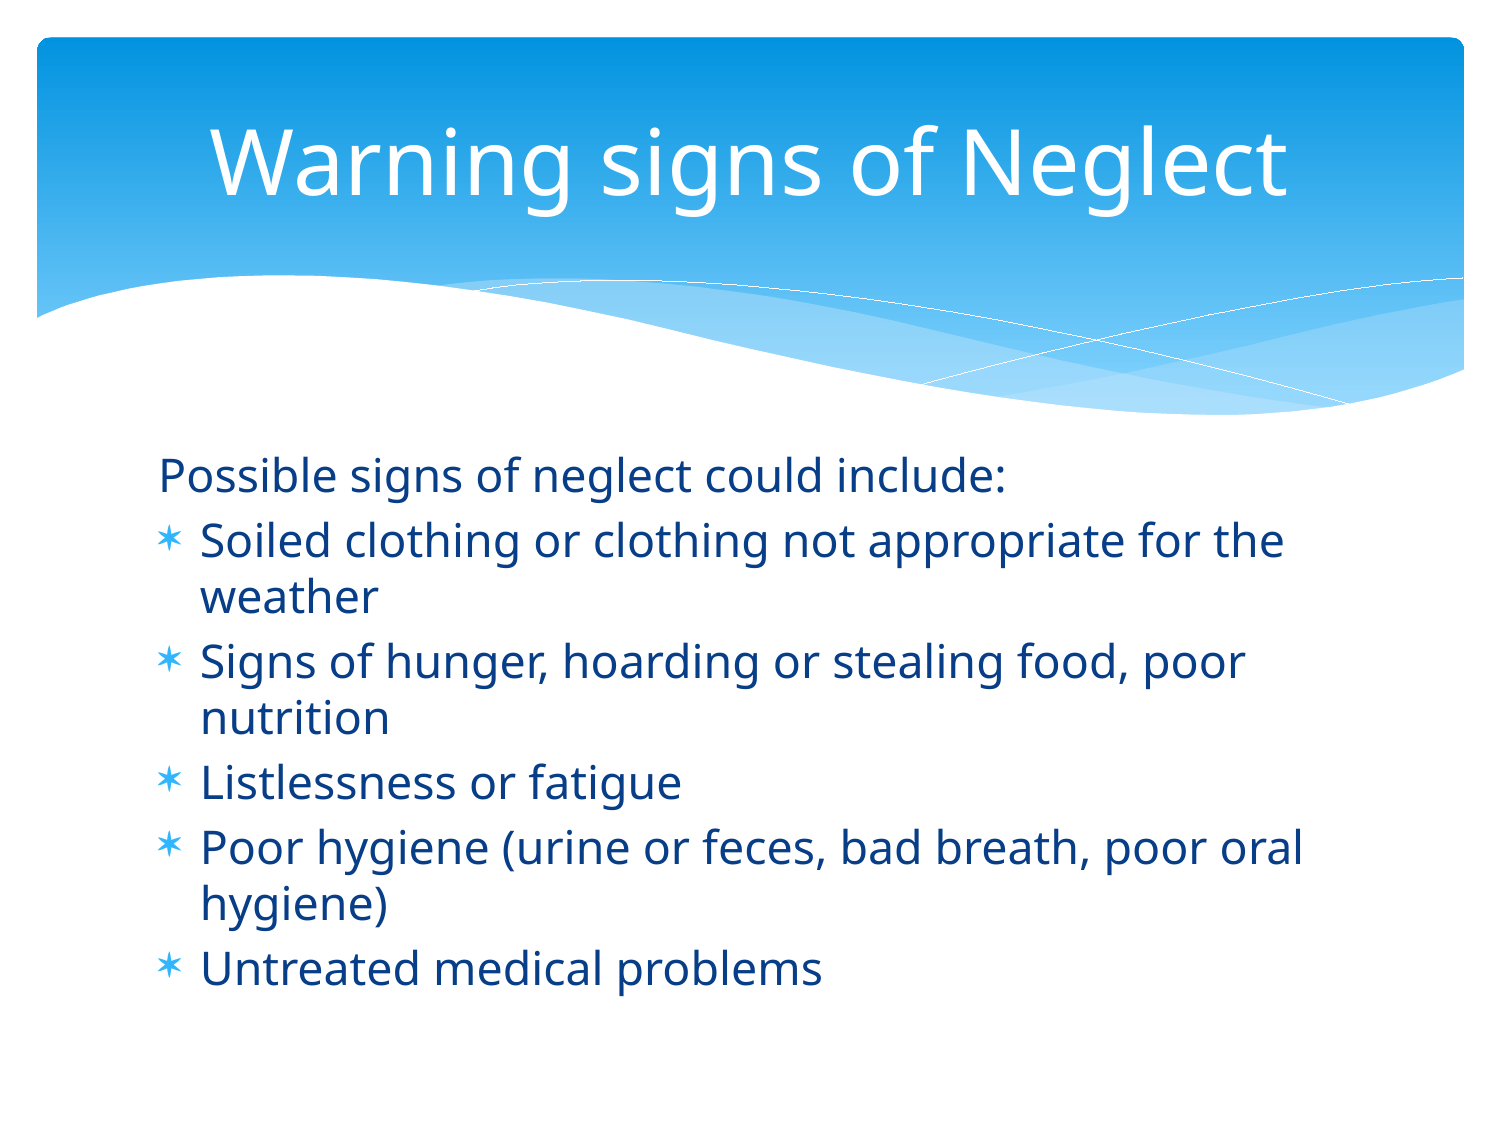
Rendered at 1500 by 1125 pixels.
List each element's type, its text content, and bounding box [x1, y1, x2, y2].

title Warning signs of Neglect [75, 55, 1425, 261]
list Possible signs of neglect could include: Soiled clothing or clothing not appropriate for the weather Signs of hunger, hoarding or stealing food, poor nutrition Listlessness or fatigue Poor hygiene (urine or feces, bad breath, poor oral hygiene) Untreated medical problems [143, 438, 1359, 1005]
